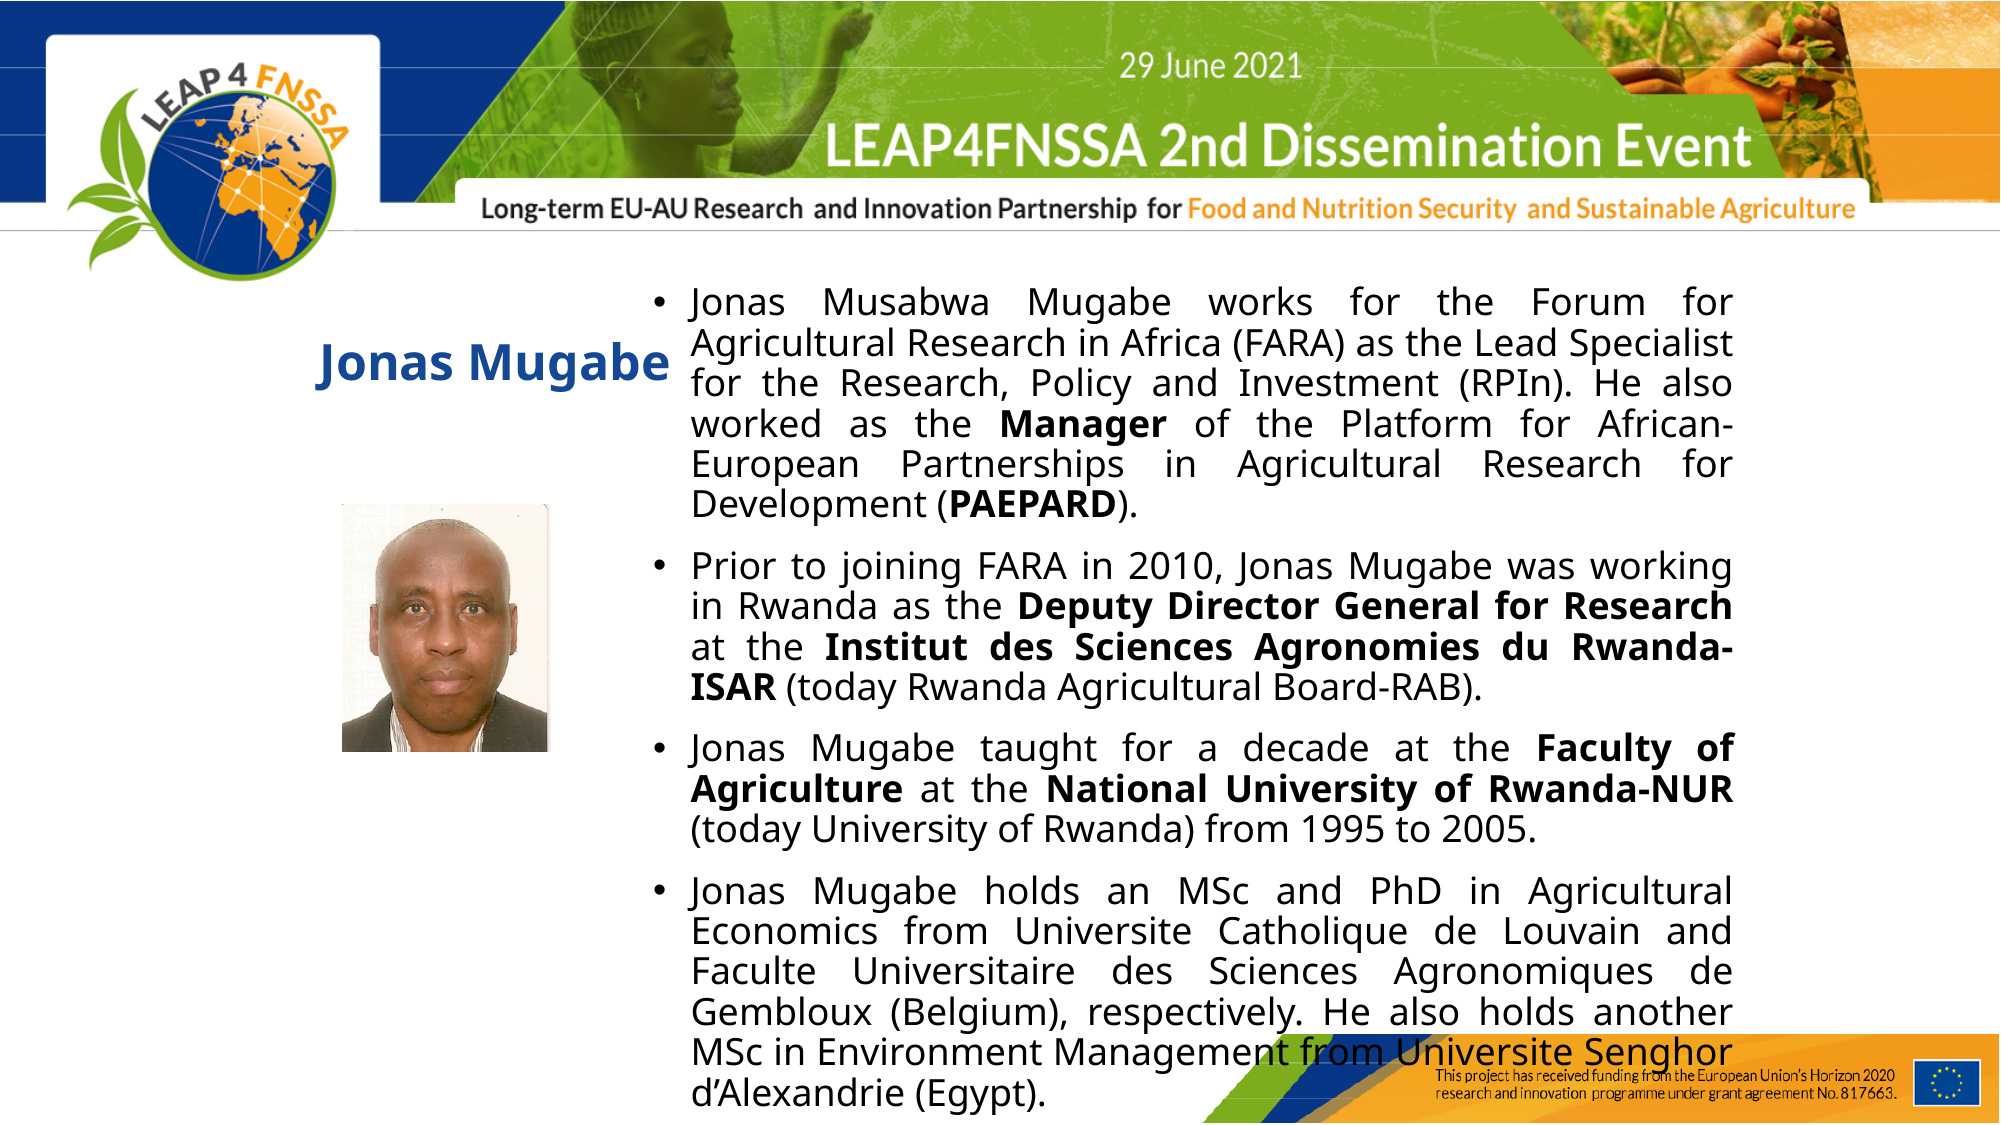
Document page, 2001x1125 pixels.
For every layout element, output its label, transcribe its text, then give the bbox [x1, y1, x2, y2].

picture [342, 504, 551, 752]
picture [0, 1, 2000, 334]
text_box Jonas Mugabe [304, 255, 718, 474]
picture [498, 1034, 1999, 1123]
list Jonas Musabwa Mugabe works for the Forum for Agricultural Research in Africa (FARA) as the Lead Specialist for the Research, Policy and Investment (RPIn). He also worked as the Manager of the Platform for African-European Partnerships in Agricultural Research for Development (PAEPARD). Prior to joining FARA in 2010, Jonas Mugabe was working in Rwanda as the Deputy Director General for Research at the Institut des Sciences Agronomies du Rwanda-ISAR (today Rwanda Agricultural Board-RAB). Jonas Mugabe taught for a decade at the Faculty of Agriculture at the National University of Rwanda-NUR (today University of Rwanda) from 1995 to 2005. Jonas Mugabe holds an MSc and PhD in Agricultural Economics from Universite Catholique de Louvain and Faculte Universitaire des Sciences Agronomiques de Gembloux (Belgium), respectively. He also holds another MSc in Environment Management from Universite Senghor d’Alexandrie (Egypt). [638, 275, 1750, 1104]
